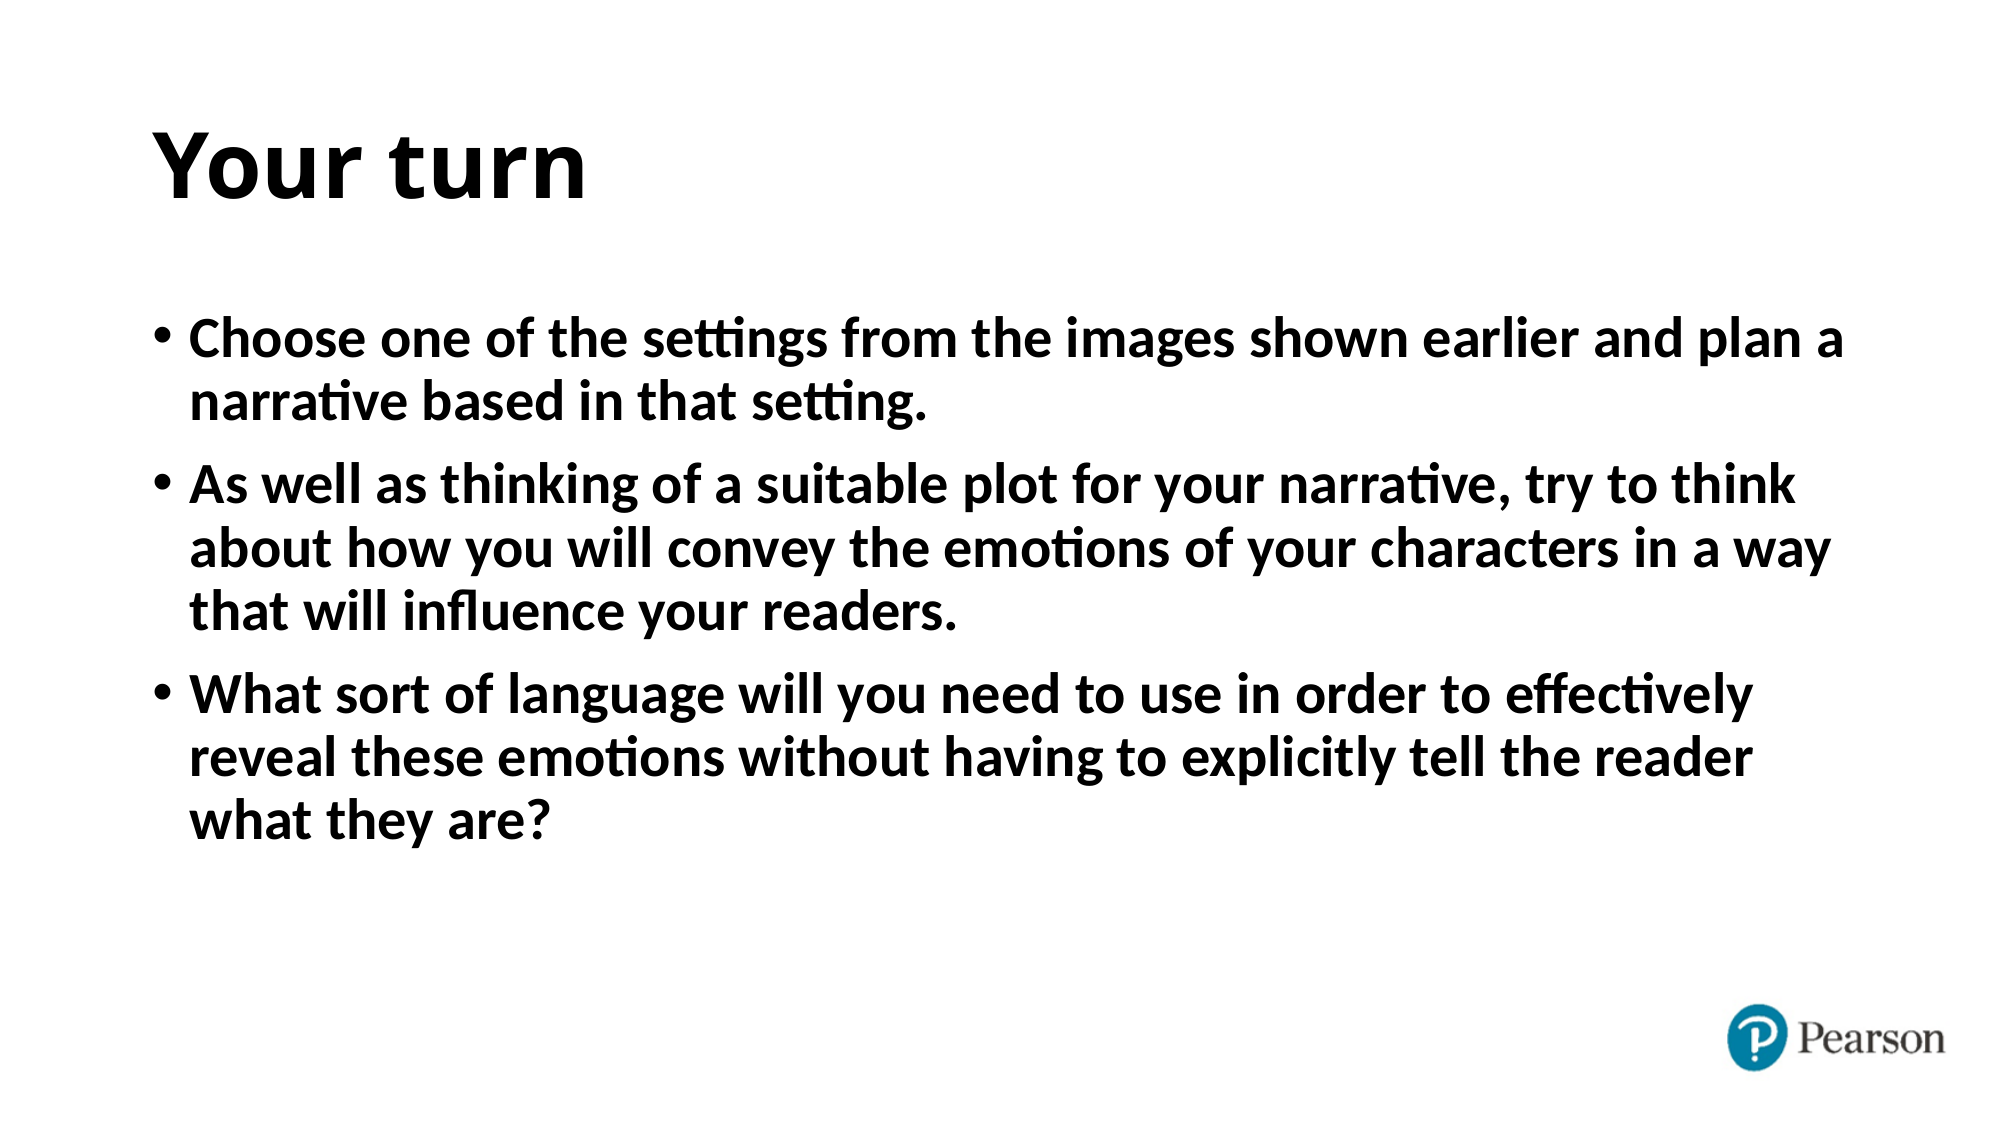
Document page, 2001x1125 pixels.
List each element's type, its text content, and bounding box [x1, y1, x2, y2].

title Your turn [137, 59, 1863, 278]
picture [1717, 989, 1956, 1082]
list Choose one of the settings from the images shown earlier and plan a narrative based in that setting. As well as thinking of a suitable plot for your narrative, try to think about how you will convey the emotions of your characters in a way that will influence your readers. What sort of language will you need to use in order to effectively reveal these emotions without having to explicitly tell the reader what they are? [137, 299, 1863, 1014]
